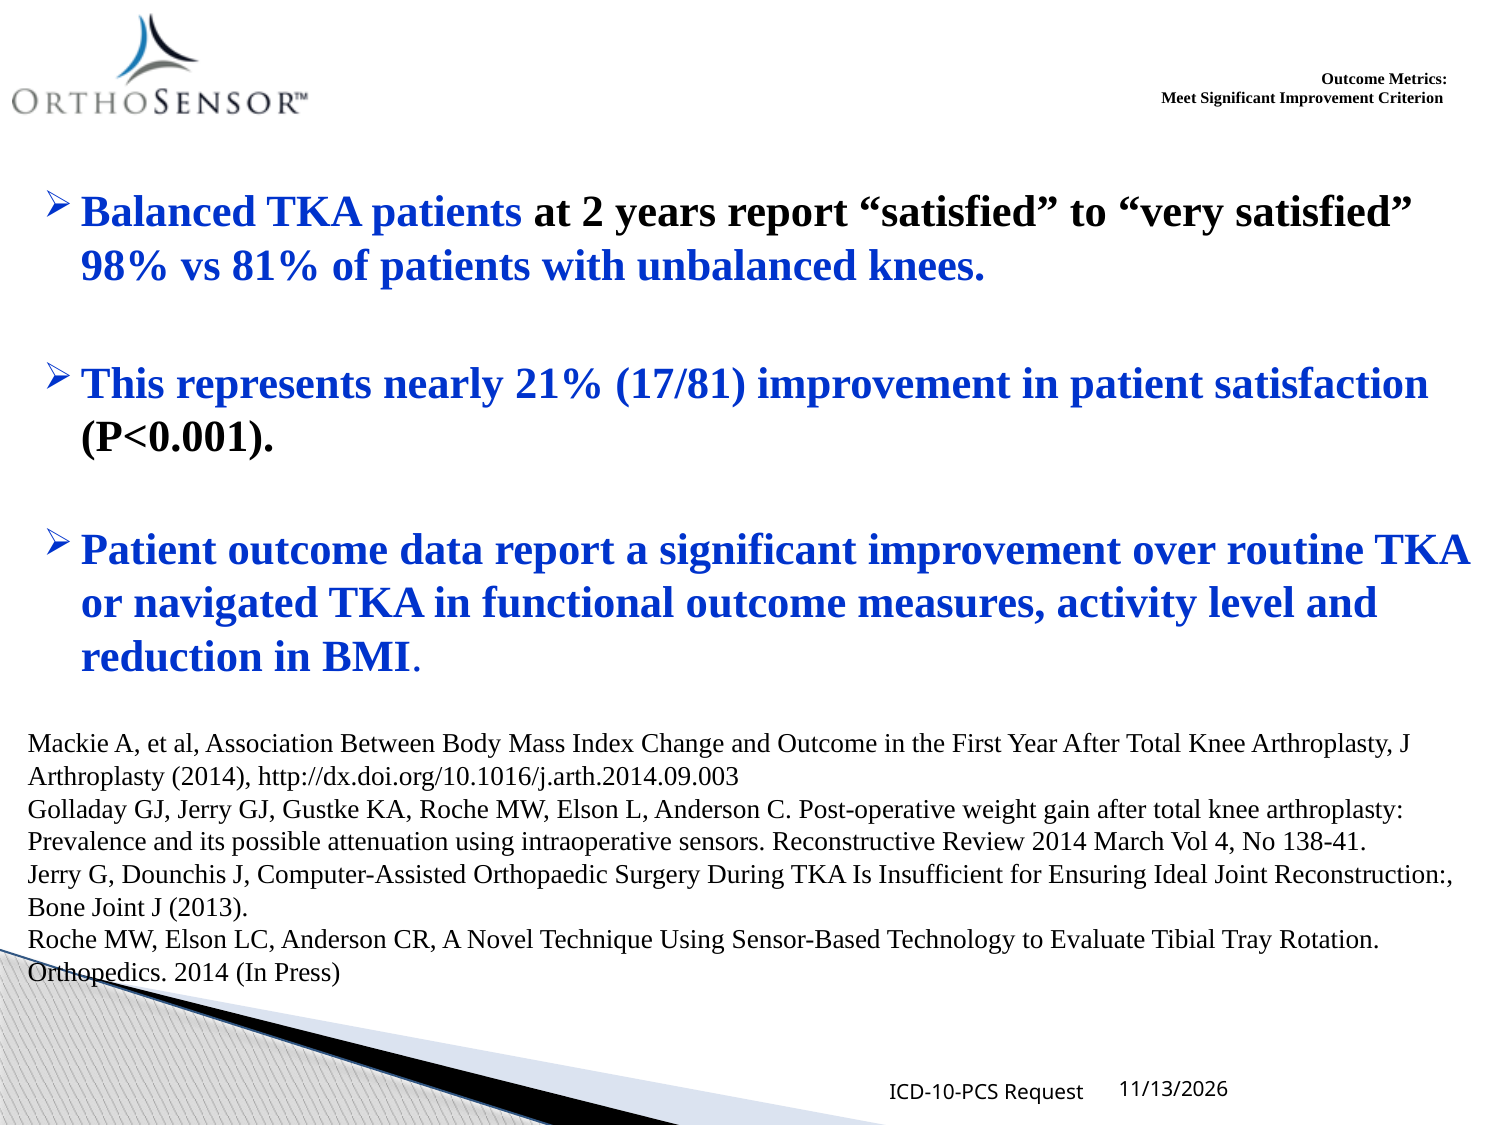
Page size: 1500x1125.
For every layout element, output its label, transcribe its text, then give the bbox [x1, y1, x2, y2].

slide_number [1103, 1051, 1419, 1112]
list Balanced TKA patients at 2 years report “satisfied” to “very satisfied” 98% vs 81% of patients with unbalanced knees. This represents nearly 21% (17/81) improvement in patient satisfaction (P<0.001). Patient outcome data report a significant improvement over routine TKA or navigated TKA in functional outcome measures, activity level and reduction in BMI. Mackie A, et al, Association Between Body Mass Index Change and Outcome in the First Year After Total Knee Arthroplasty, J Arthroplasty (2014), http://dx.doi.org/10.1016/j.arth.2014.09.003 Golladay GJ, Jerry GJ, Gustke KA, Roche MW, Elson L, Anderson C. Post-operative weight gain after total knee arthroplasty: Prevalence and its possible attenuation using intraoperative sensors. Reconstructive Review 2014 March Vol 4, No 138-41. Jerry G, Dounchis J, Computer-Assisted Orthopaedic Surgery During TKA Is Insufficient for Ensuring Ideal Joint Reconstruction:, Bone Joint J (2013). Roche MW, Elson LC, Anderson CR, A Novel Technique Using Sensor-Based Technology to Evaluate Tibial Tray Rotation. Orthopedics. 2014 (In Press) [12, 174, 1488, 1004]
title Outcome Metrics: Meet Significant Improvement Criterion [200, 37, 1463, 138]
footer ICD-10-PCS Request [718, 1051, 1103, 1112]
picture [12, 13, 313, 126]
